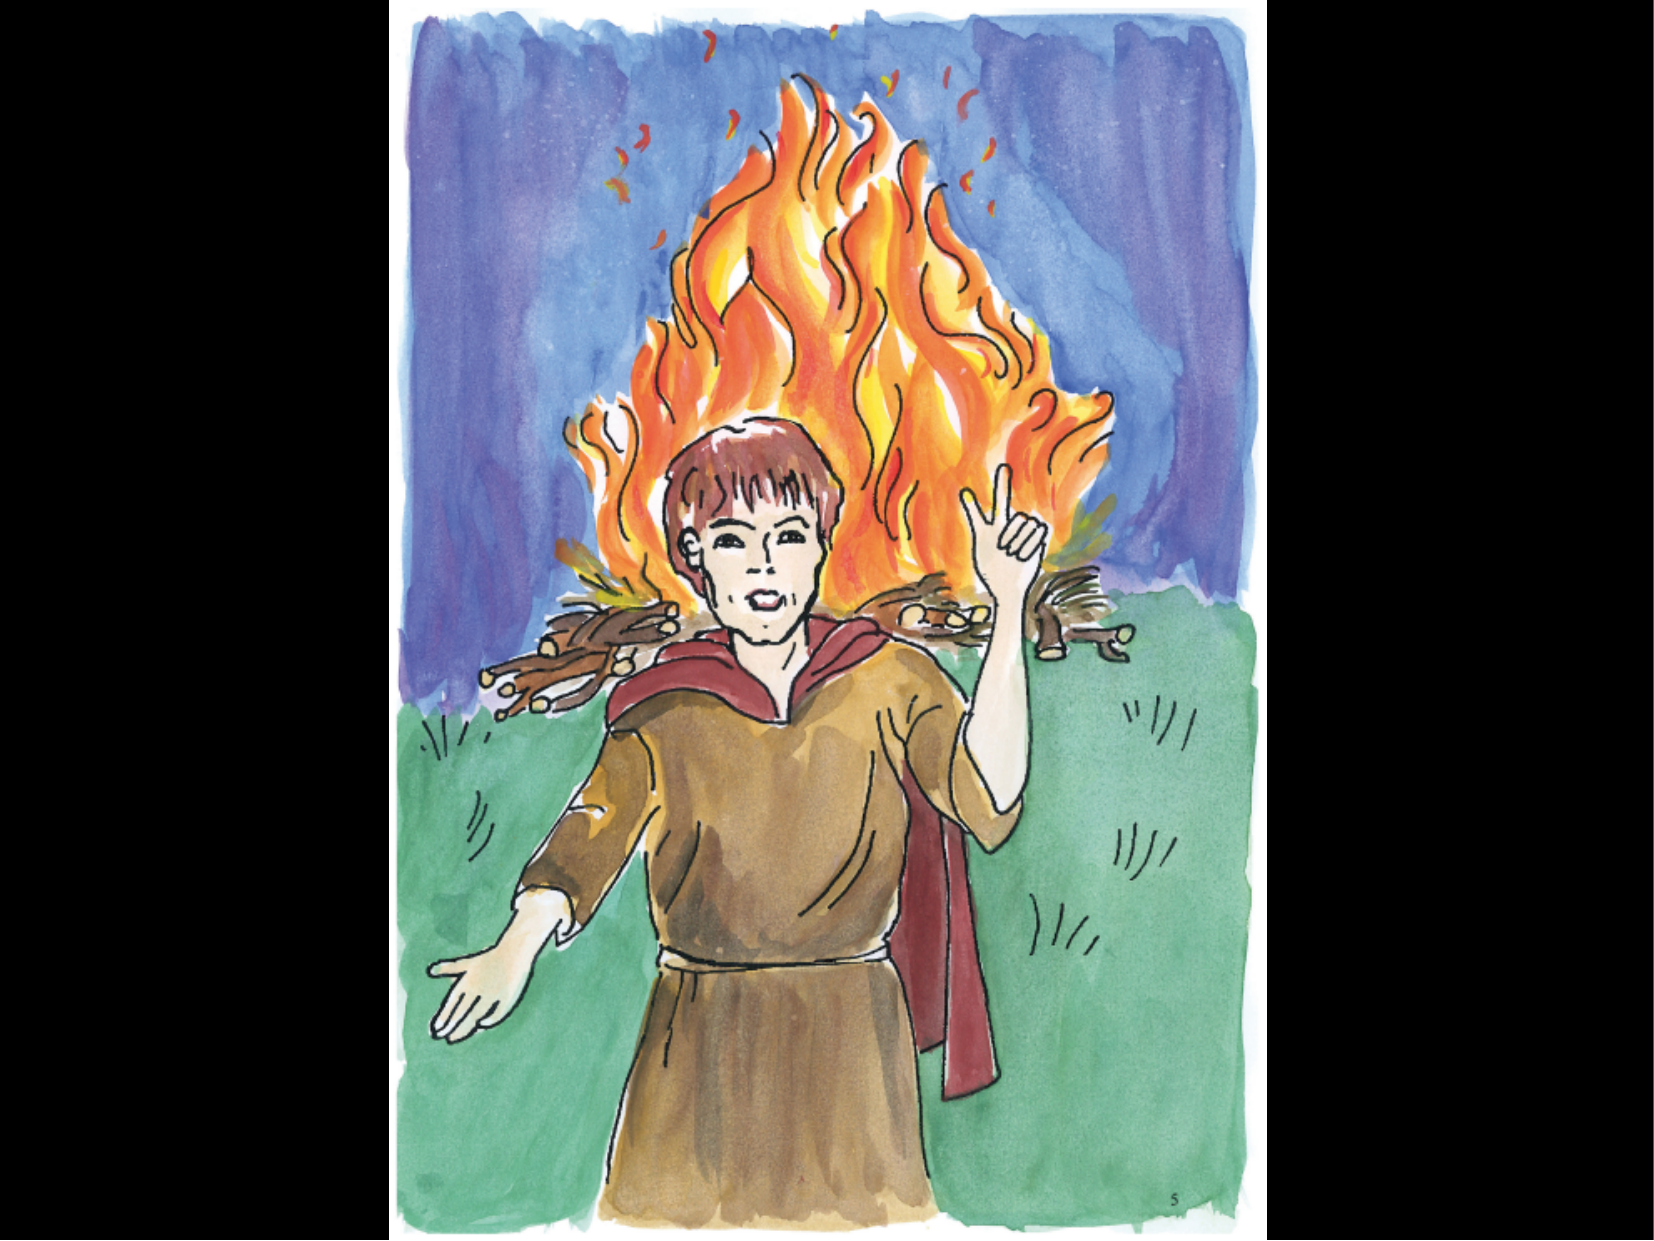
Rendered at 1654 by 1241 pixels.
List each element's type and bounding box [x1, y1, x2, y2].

picture [389, 0, 1268, 1241]
